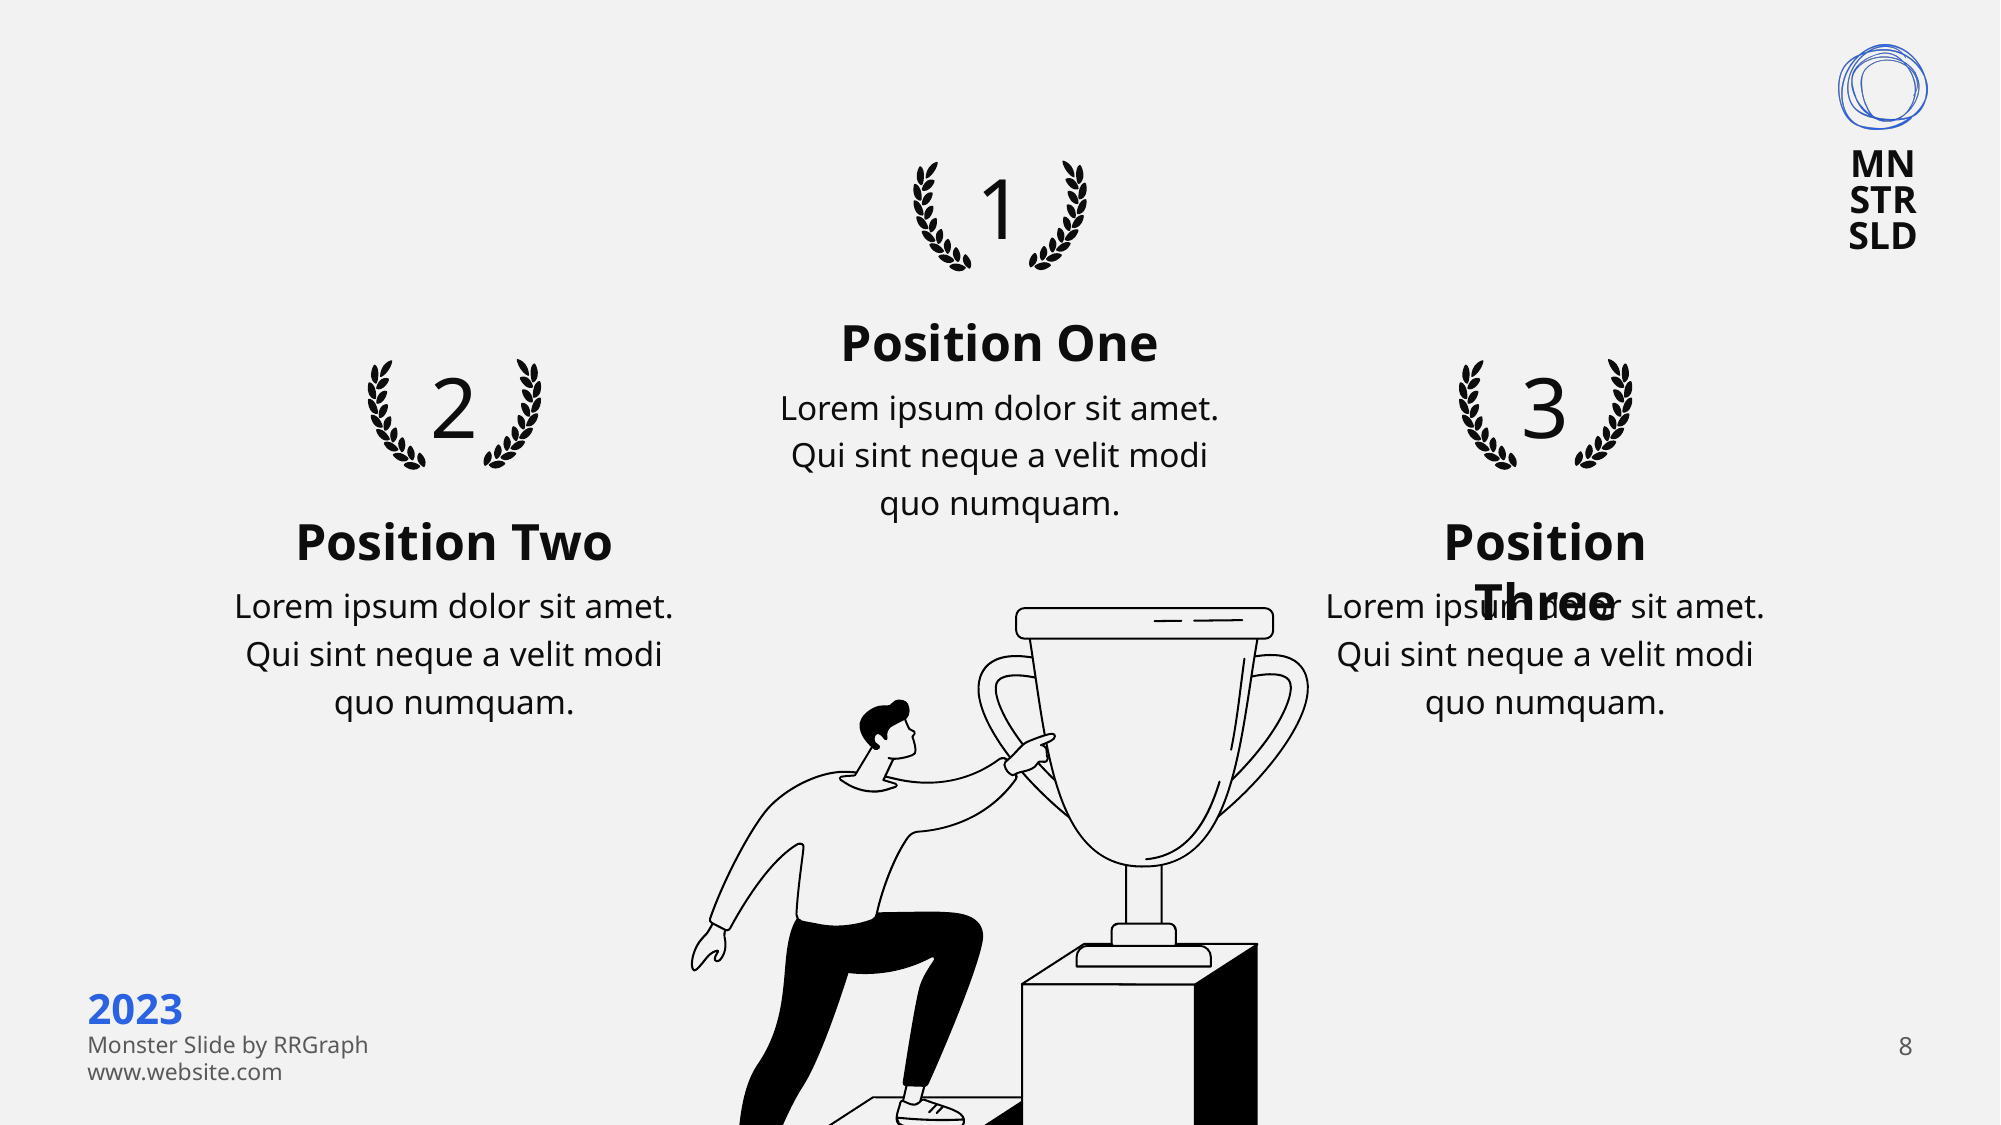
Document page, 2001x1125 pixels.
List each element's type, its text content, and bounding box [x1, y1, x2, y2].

picture [1838, 44, 1928, 130]
text_box Position Three [1359, 502, 1732, 638]
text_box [915, 160, 1088, 272]
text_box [690, 607, 1309, 1125]
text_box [0, 0, 915, 898]
text_box Lorem ipsum dolor sit amet. Qui sint neque a velit modi quo numquam. [915, 371, 1247, 530]
text_box Position One [915, 304, 1187, 380]
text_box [1457, 358, 1634, 470]
text_box Lorem ipsum dolor sit amet. Qui sint neque a velit modi quo numquam. [1298, 569, 1793, 729]
